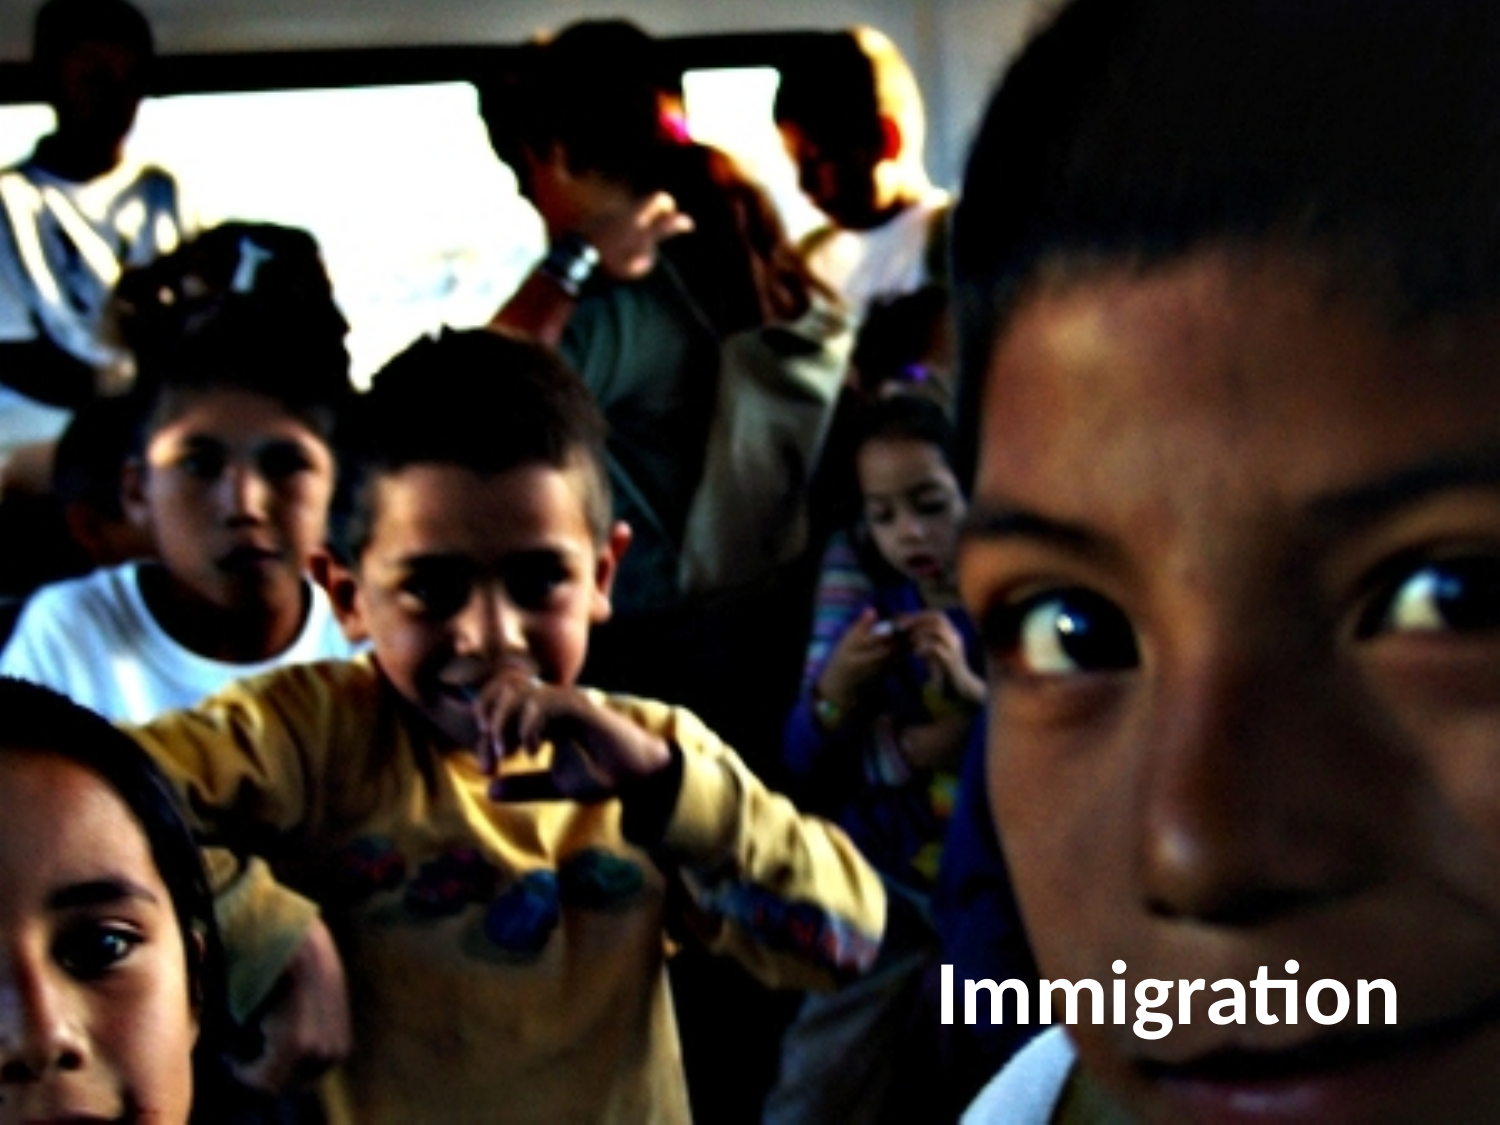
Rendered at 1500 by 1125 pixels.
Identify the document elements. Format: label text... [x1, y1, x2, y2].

picture [0, 0, 1500, 1125]
title Immigration [837, 849, 1500, 1125]
